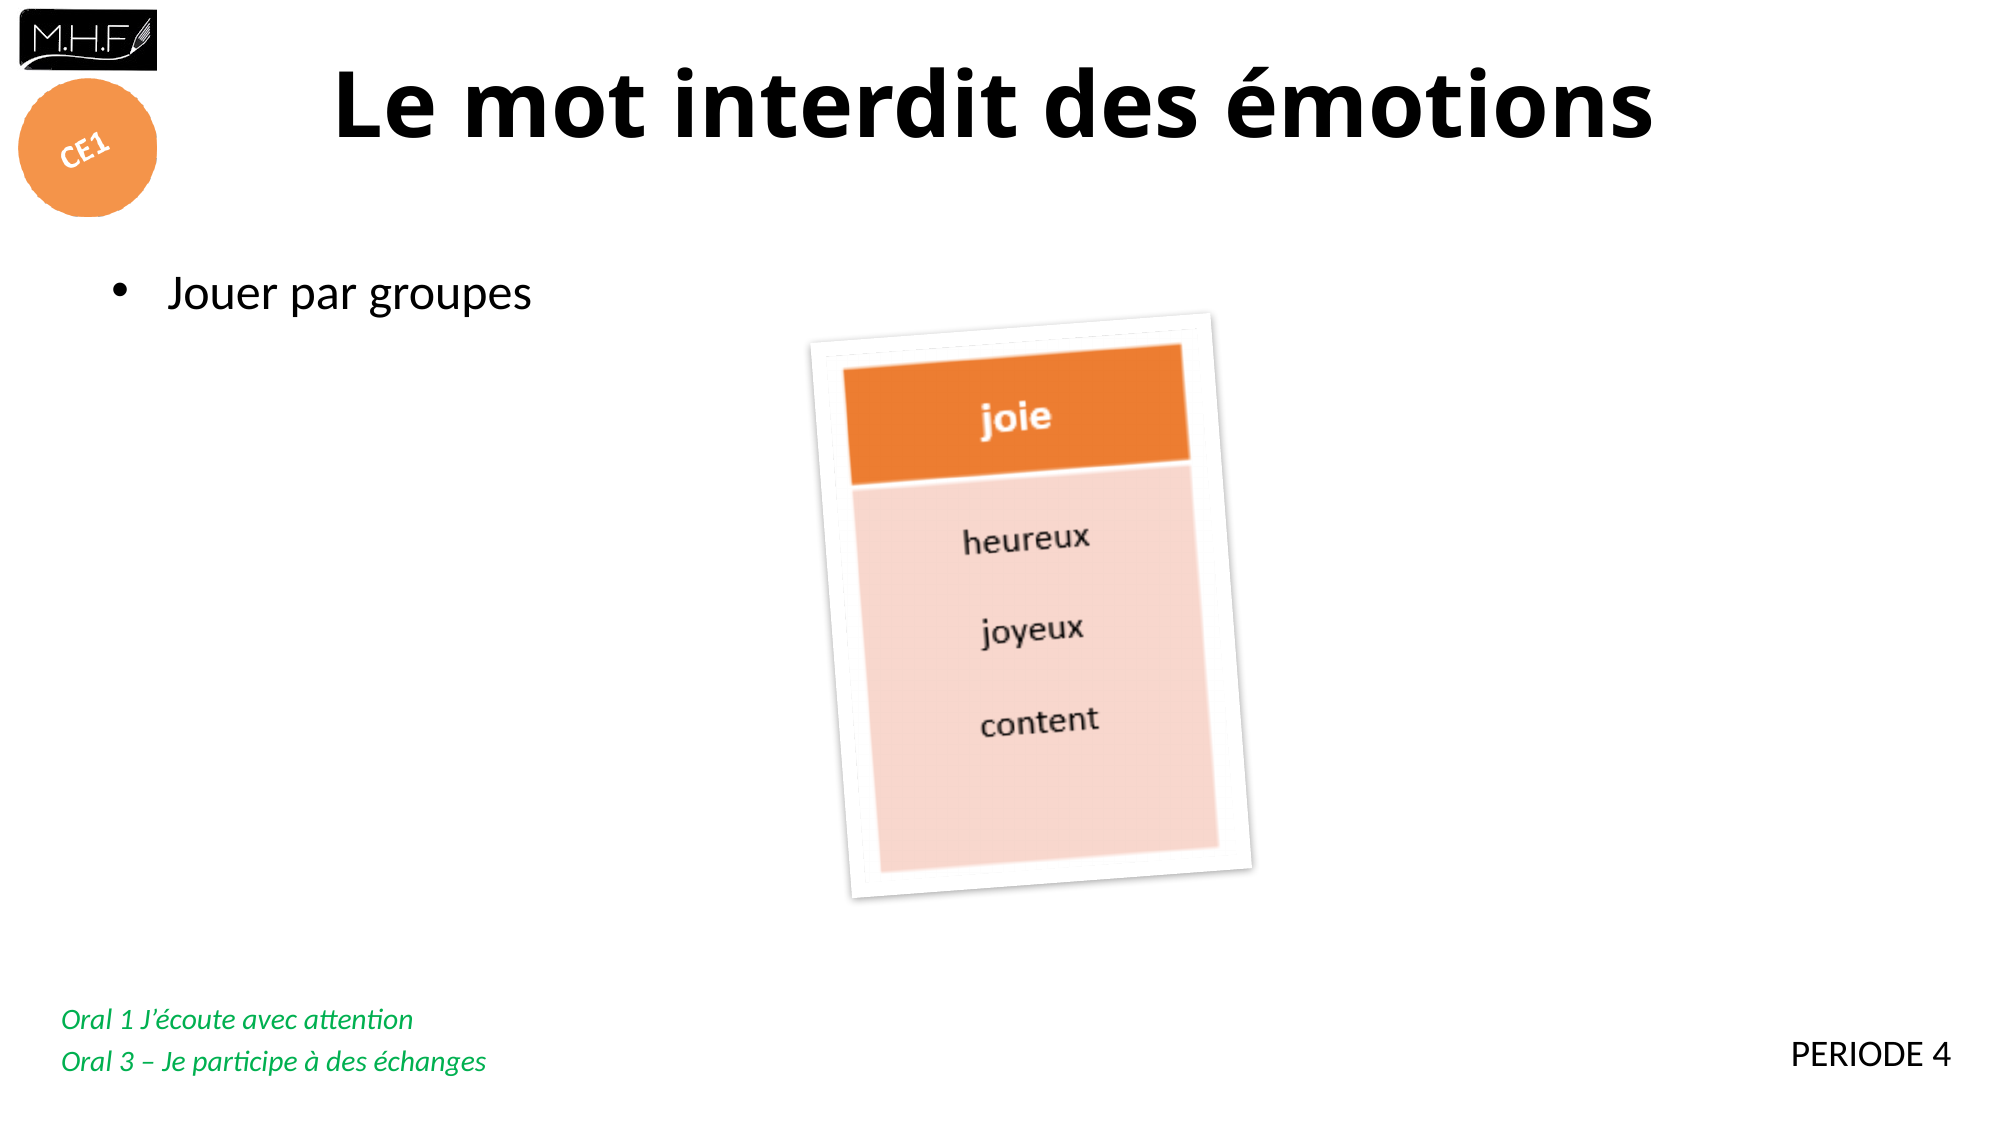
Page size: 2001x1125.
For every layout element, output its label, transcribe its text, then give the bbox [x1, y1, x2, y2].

title Le mot interdit des émotions [316, 0, 1863, 218]
text_box Jouer par groupes [96, 251, 842, 327]
text_box Oral 1 J’écoute avec attention Oral 3 – Je participe à des échanges [46, 993, 1348, 1085]
picture [16, 7, 157, 74]
picture [18, 78, 157, 218]
picture [827, 330, 1236, 882]
text_box PERIODE 4 [1362, 1021, 1967, 1082]
